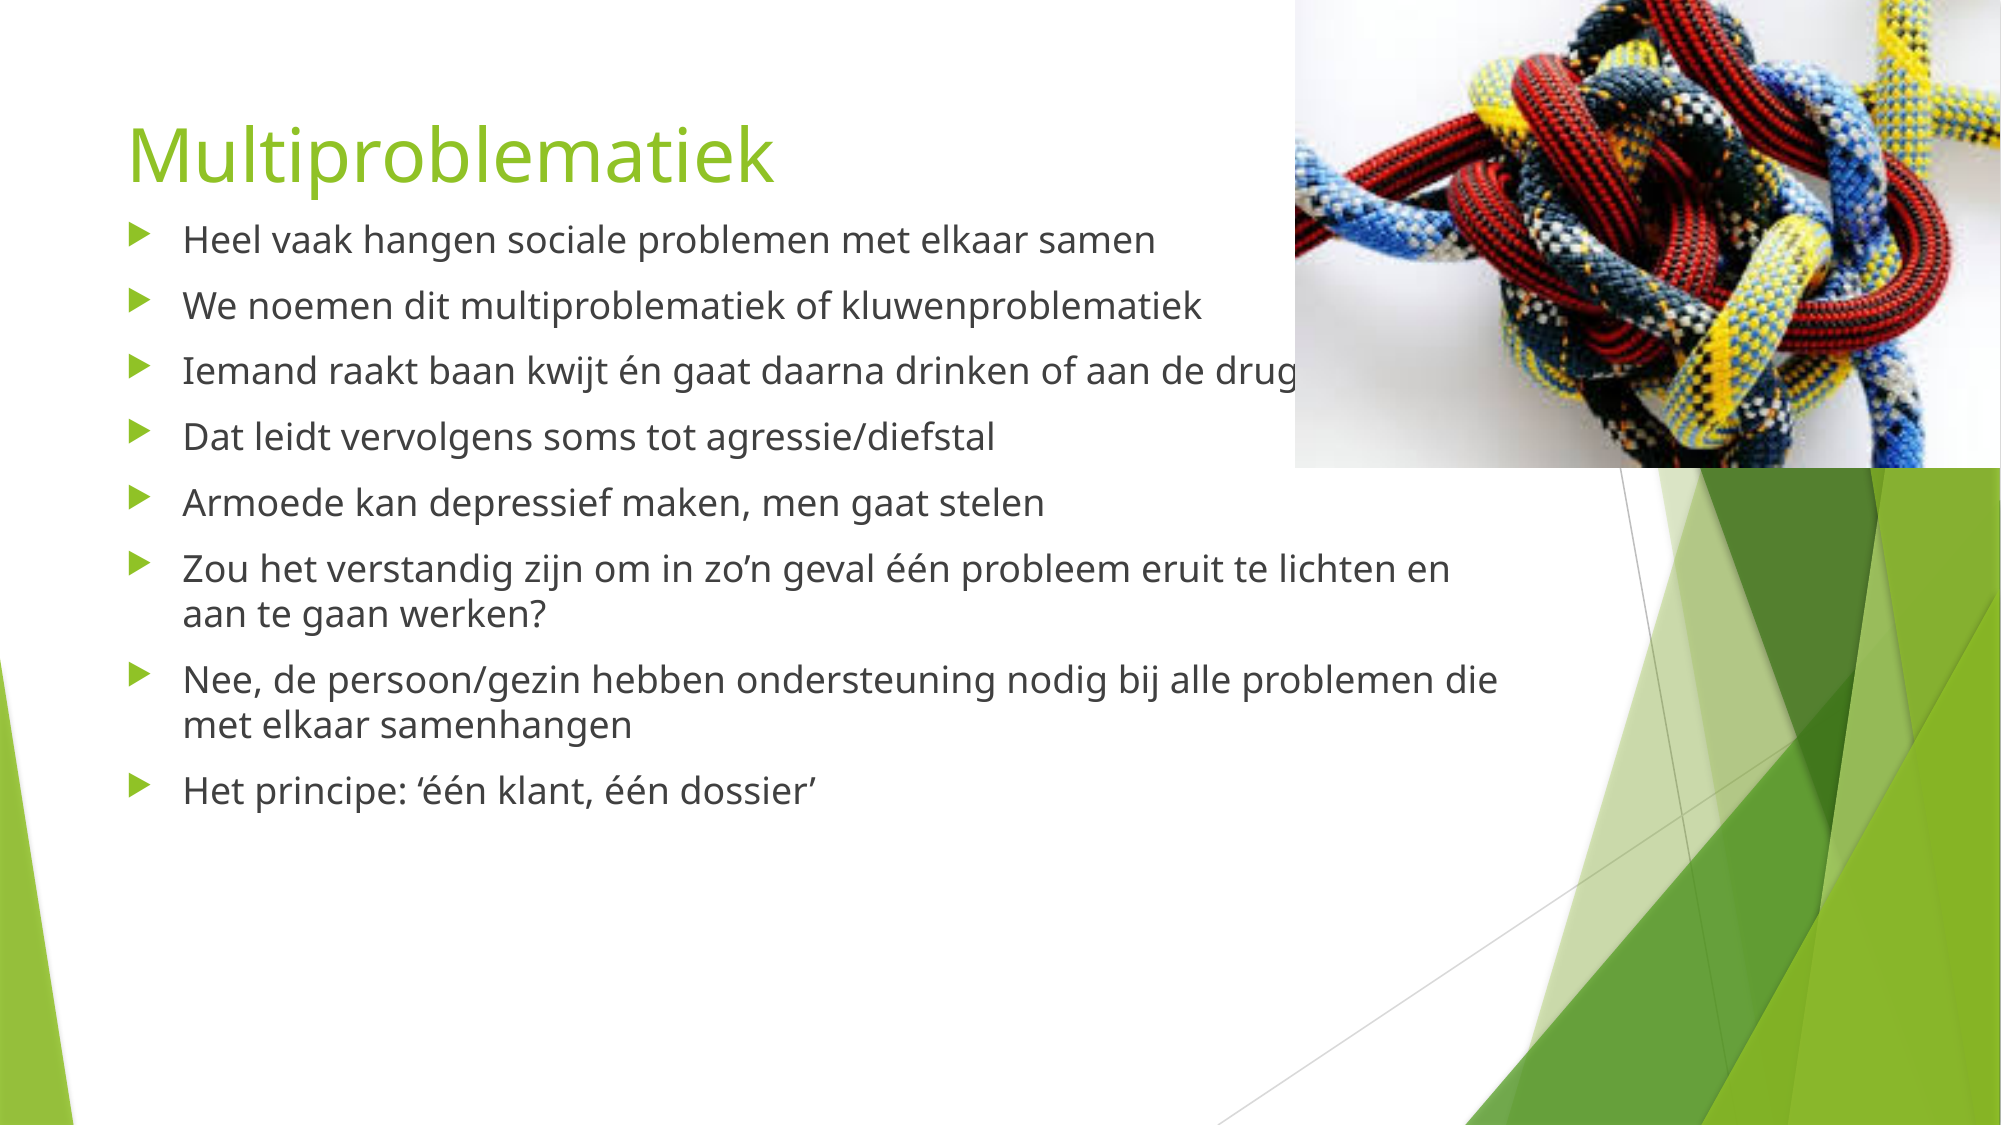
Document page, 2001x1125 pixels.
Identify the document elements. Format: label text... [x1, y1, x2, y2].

list Heel vaak hangen sociale problemen met elkaar samen We noemen dit multiproblematiek of kluwenproblematiek Iemand raakt baan kwijt én gaat daarna drinken of aan de drugs Dat leidt vervolgens soms tot agressie/diefstal Armoede kan depressief maken, men gaat stelen Zou het verstandig zijn om in zo’n geval één probleem eruit te lichten en aan te gaan werken? Nee, de persoon/gezin hebben ondersteuning nodig bij alle problemen die met elkaar samenhangen Het principe: ‘één klant, één dossier’ [111, 208, 1522, 845]
title Multiproblematiek [111, 99, 1290, 208]
picture [1294, 0, 2000, 468]
